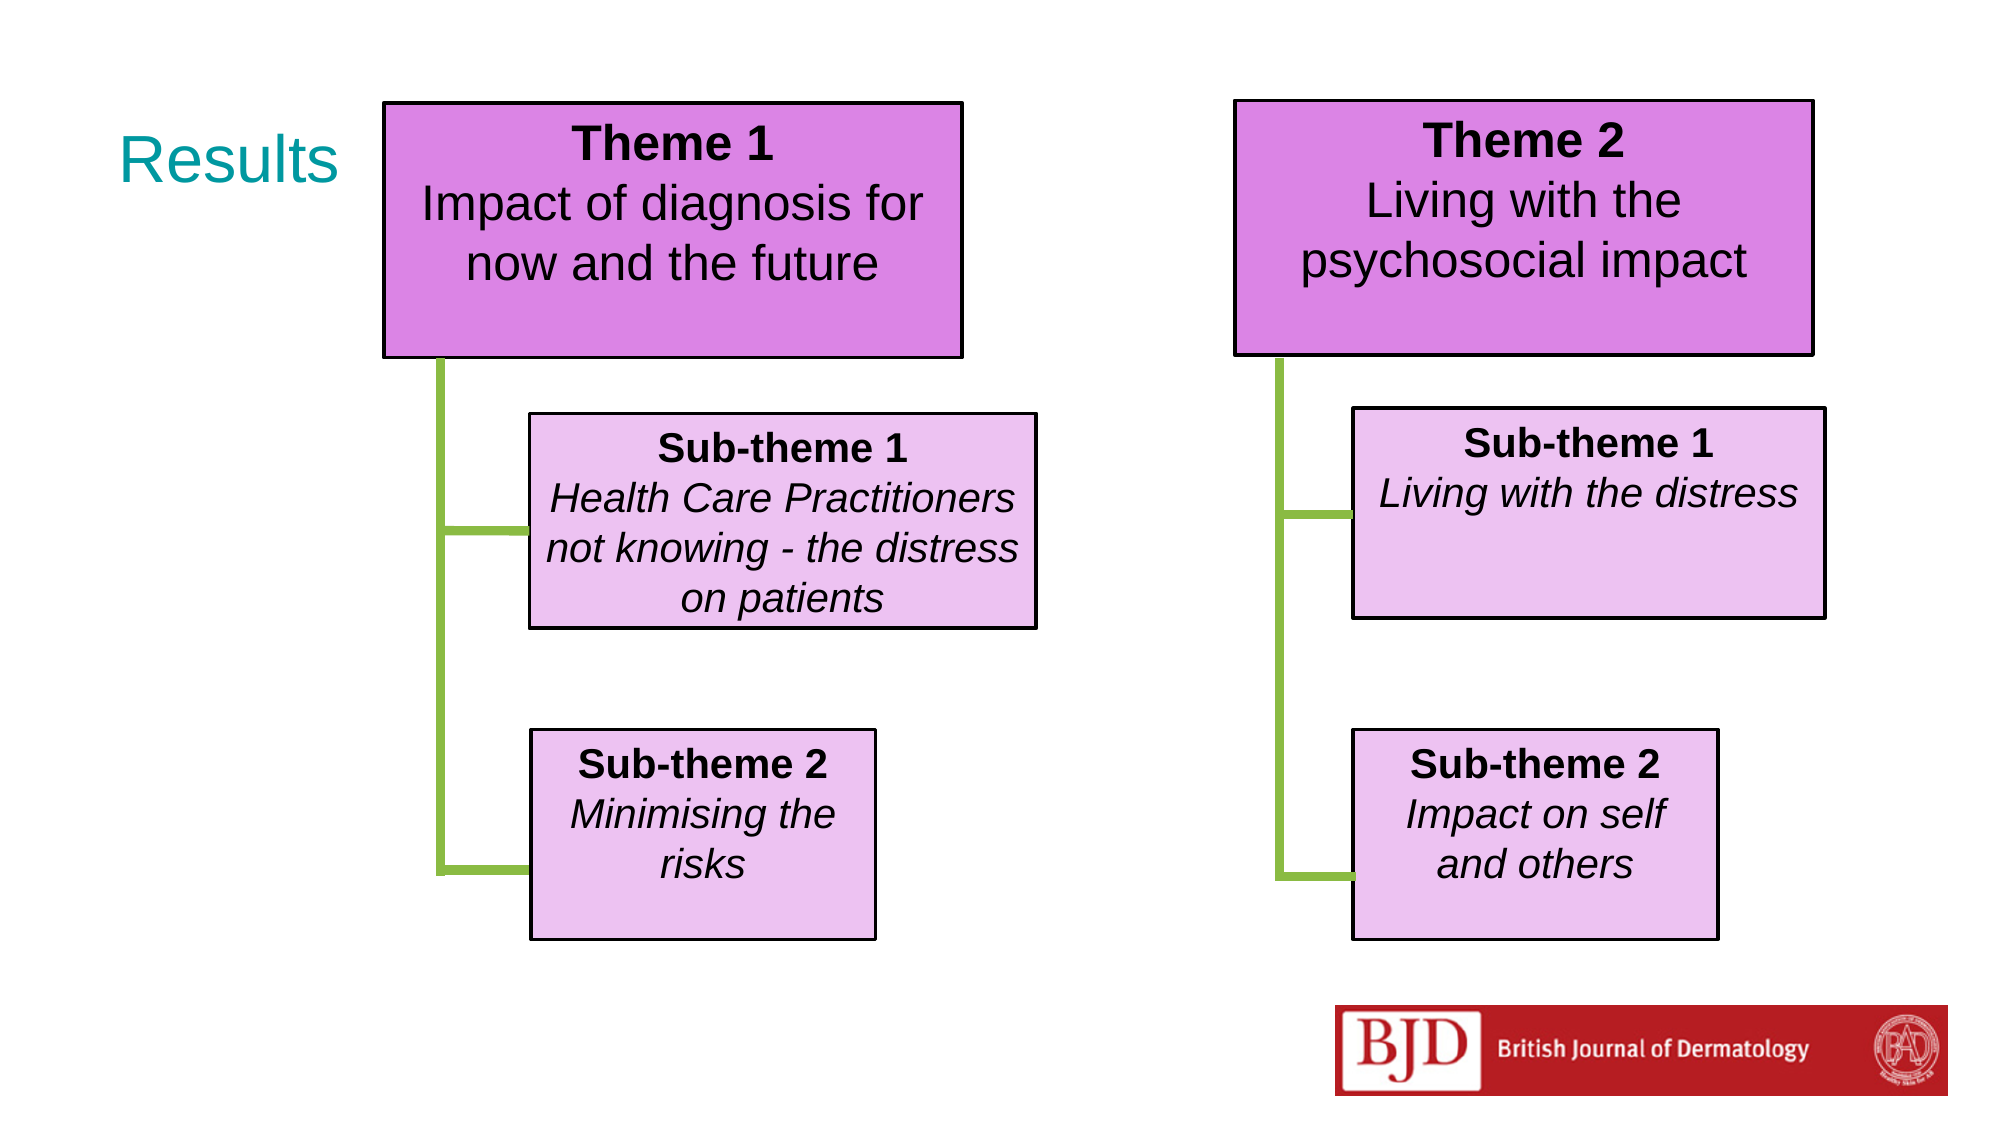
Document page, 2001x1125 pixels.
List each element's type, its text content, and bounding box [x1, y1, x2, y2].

picture [1335, 1005, 1948, 1096]
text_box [383, 100, 1825, 942]
title Results [118, 113, 361, 197]
